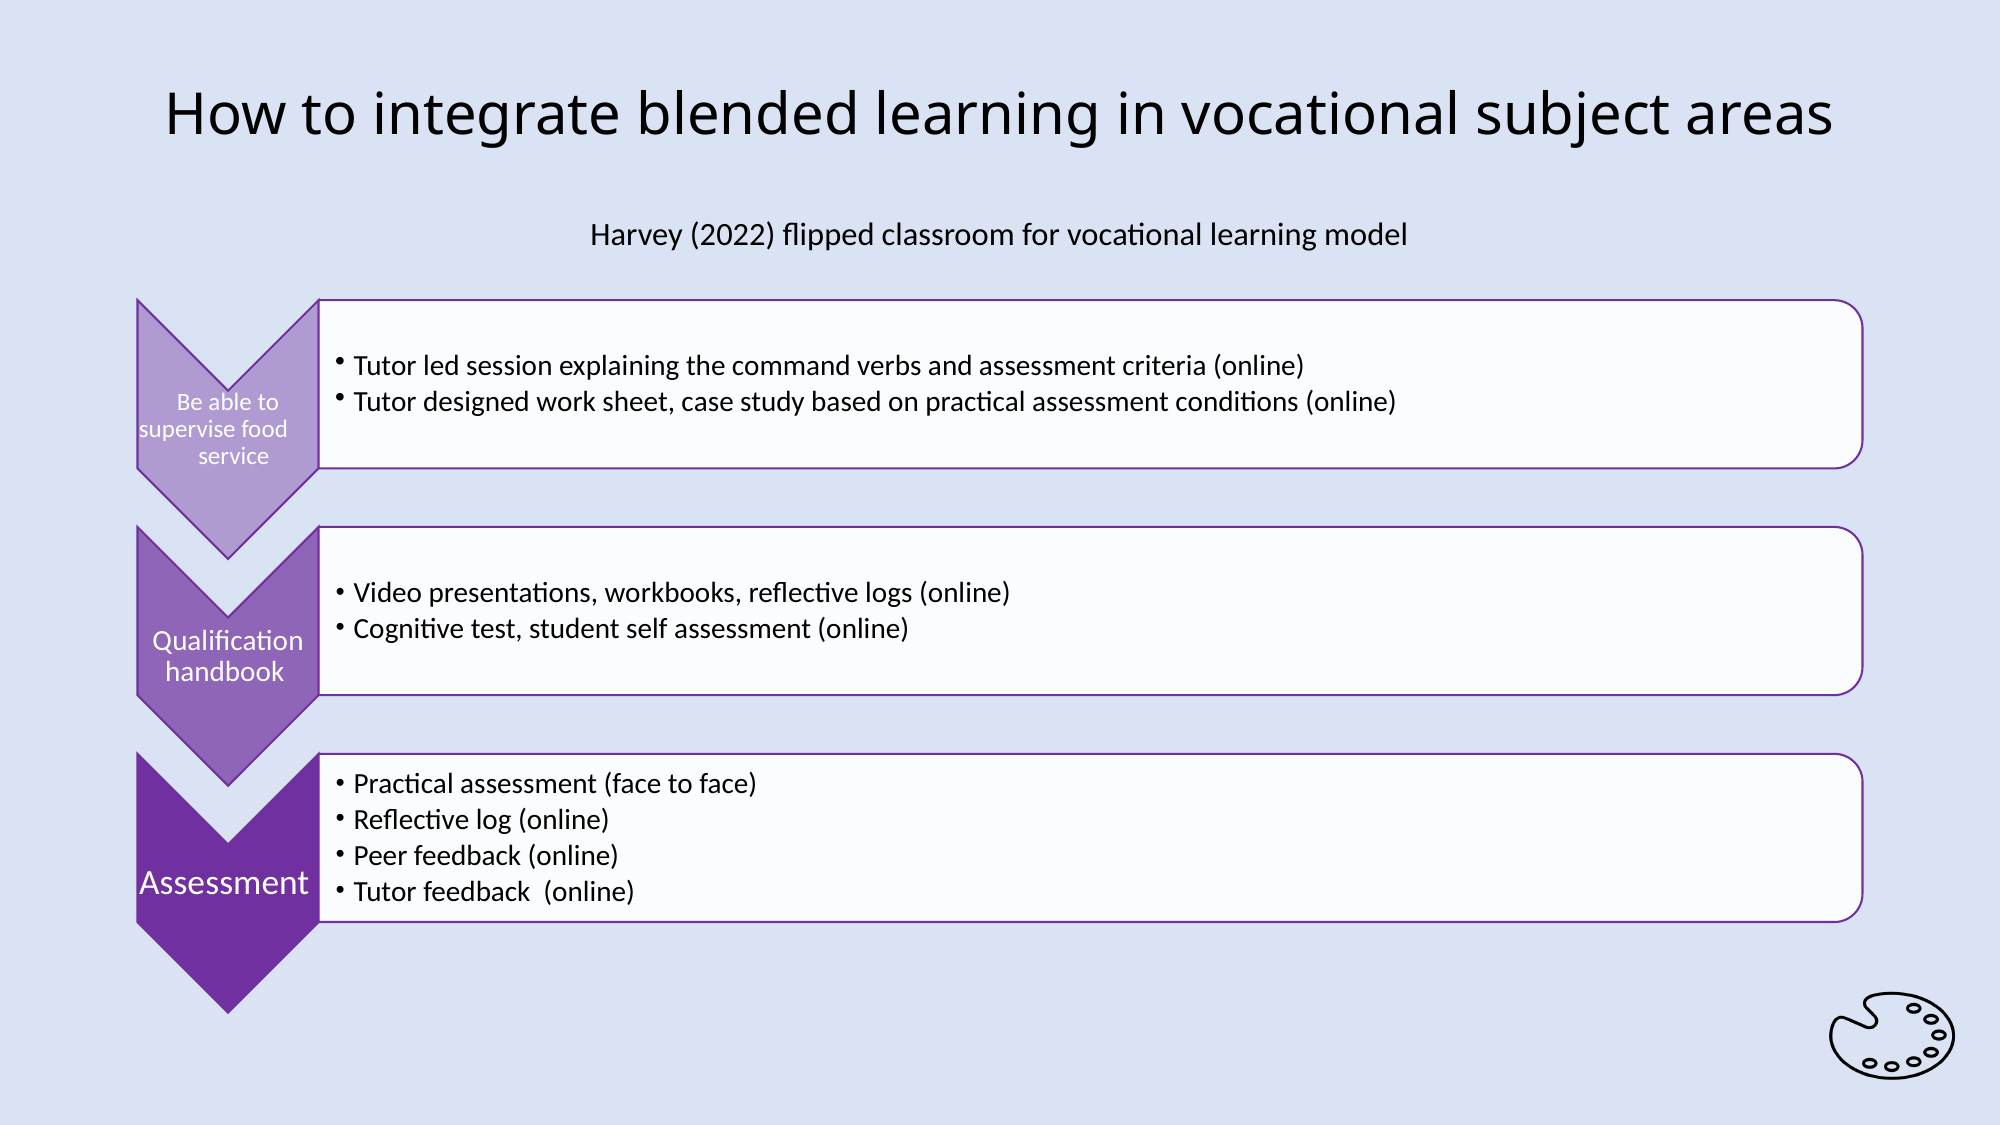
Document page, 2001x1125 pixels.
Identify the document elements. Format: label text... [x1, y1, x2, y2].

picture [1816, 960, 1967, 1111]
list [137, 299, 1863, 1014]
title How to integrate blended learning in vocational subject areas Harvey (2022) flipped classroom for vocational learning model [137, 59, 1863, 278]
